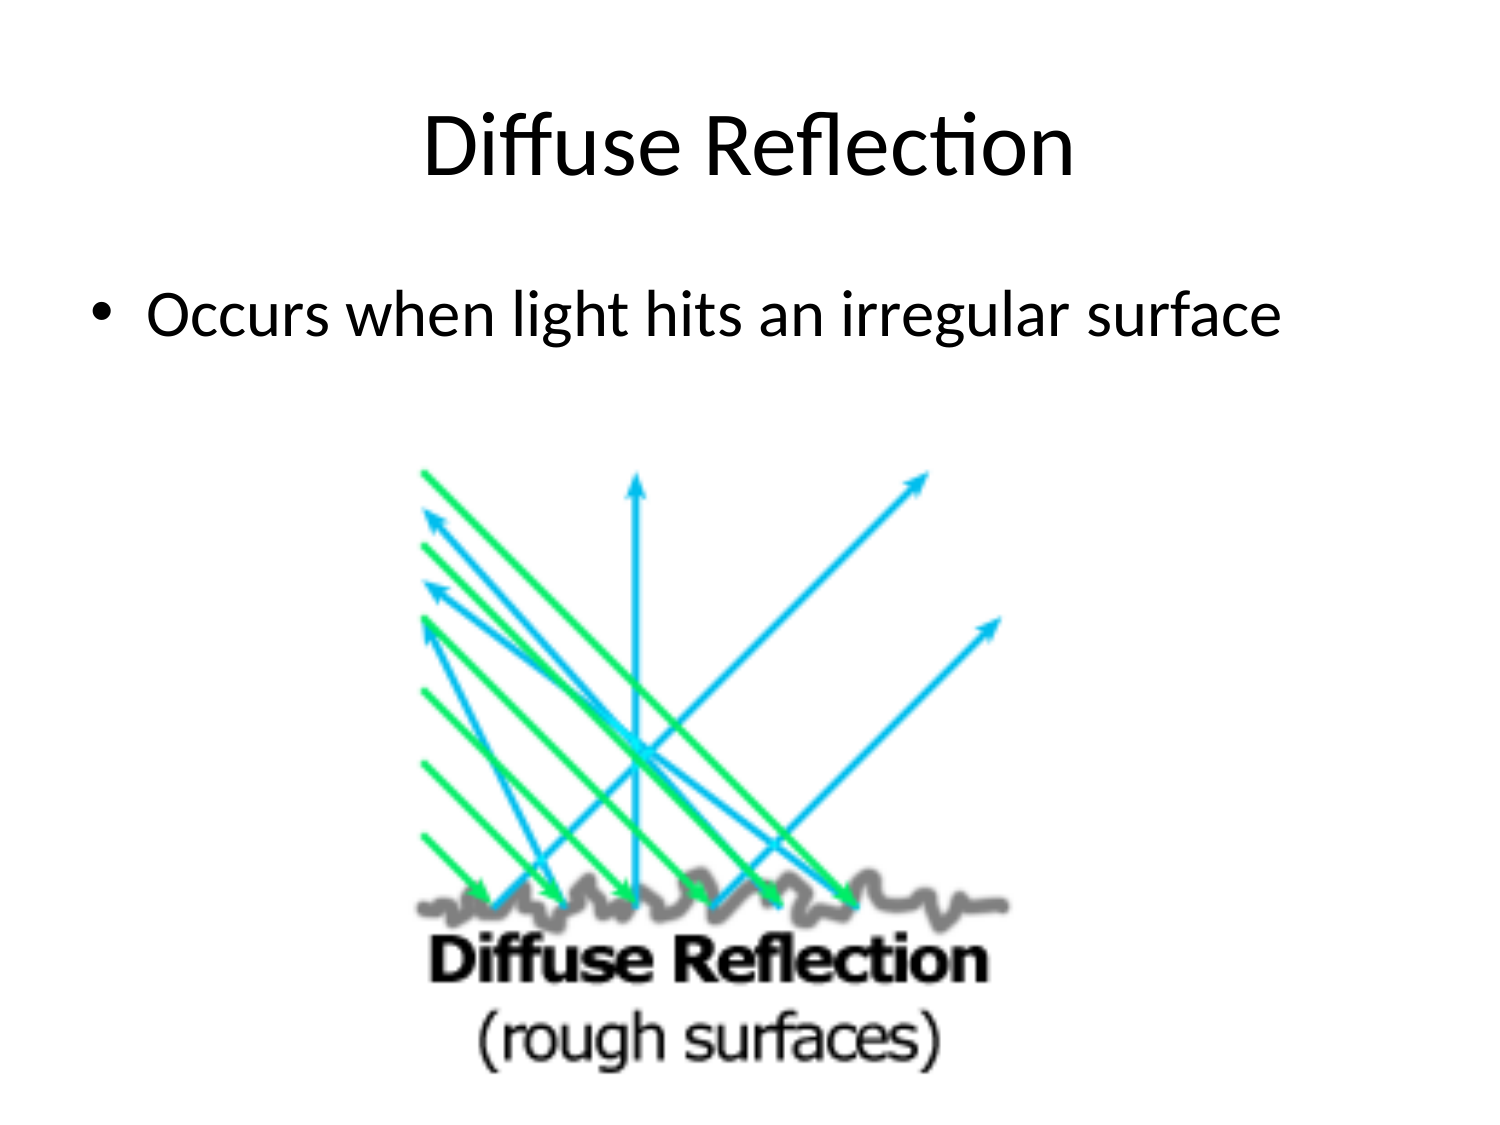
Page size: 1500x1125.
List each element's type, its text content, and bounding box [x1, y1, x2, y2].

picture [349, 399, 1076, 1125]
list Occurs when light hits an irregular surface [75, 262, 1425, 1005]
title Diffuse Reflection [75, 45, 1425, 233]
